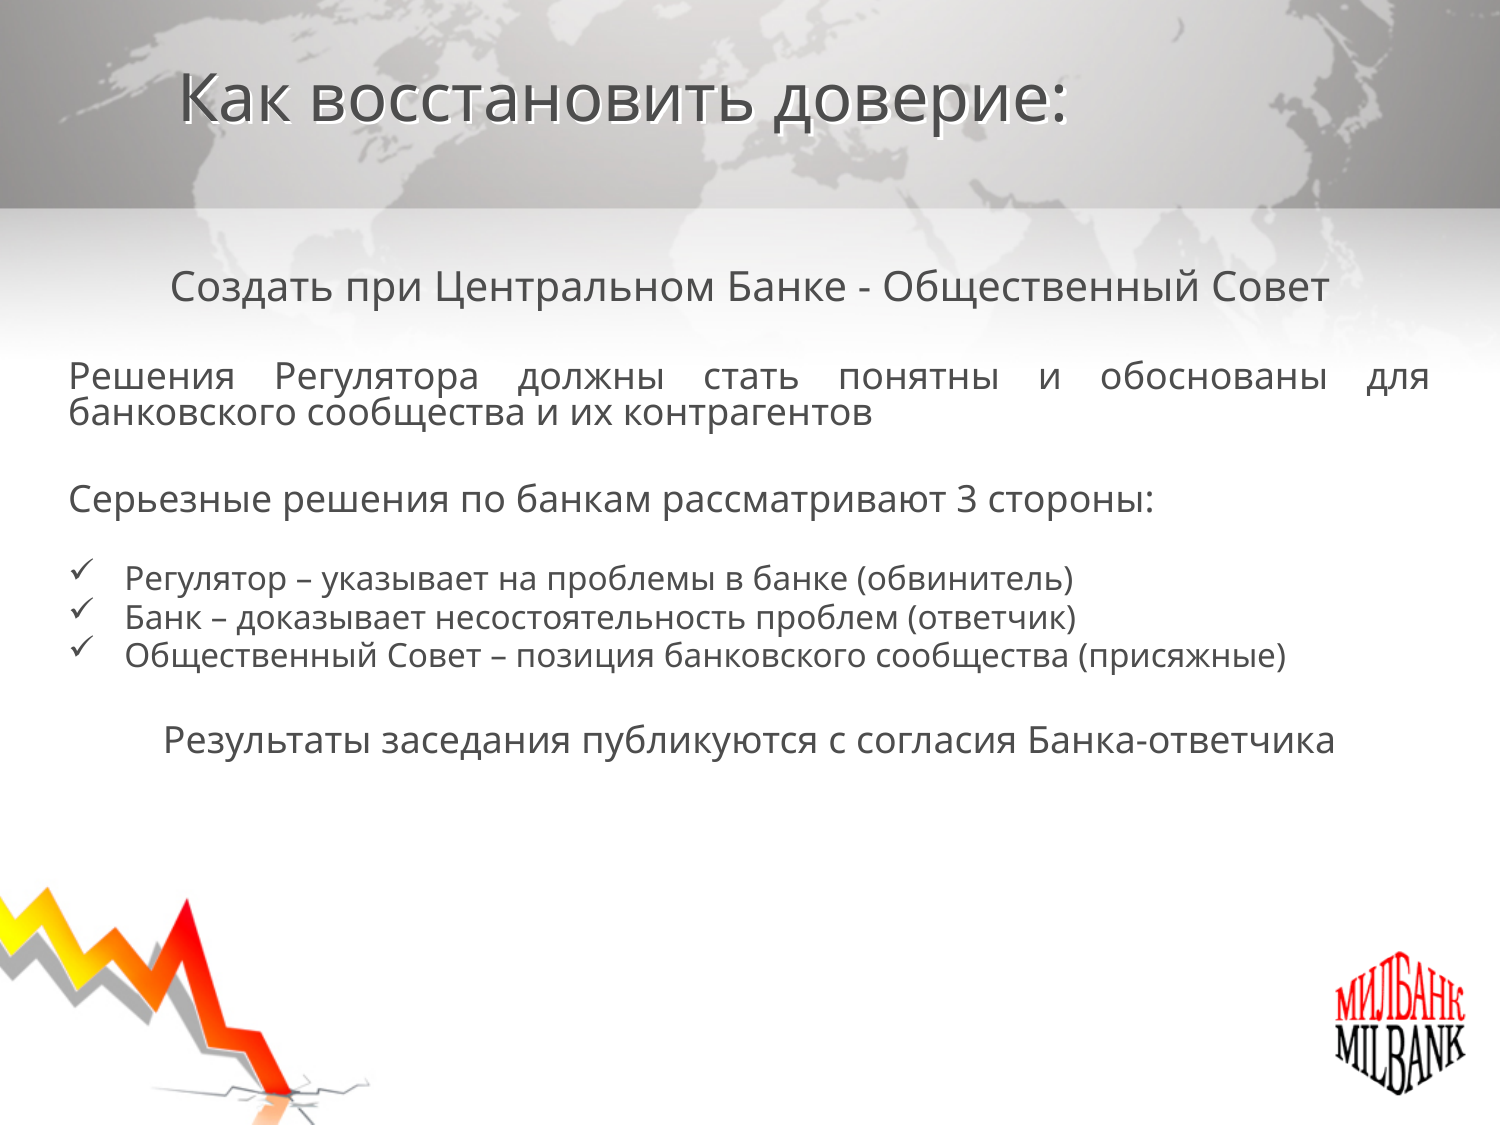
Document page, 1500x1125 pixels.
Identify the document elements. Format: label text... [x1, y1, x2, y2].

list Создать при Центральном Банке - Общественный Совет Решения Регулятора должны стать понятны и обоснованы для банковского сообщества и их контрагентов Серьезные решения по банкам рассматривают 3 стороны: Регулятор – указывает на проблемы в банке (обвинитель) Банк – доказывает несостоятельность проблем (ответчик) Общественный Совет – позиция банковского сообщества (присяжные) Результаты заседания публикуются с согласия Банка-ответчика [53, 262, 1447, 950]
title Как восстановить доверие: [162, 35, 1363, 154]
picture [0, 0, 1500, 1125]
